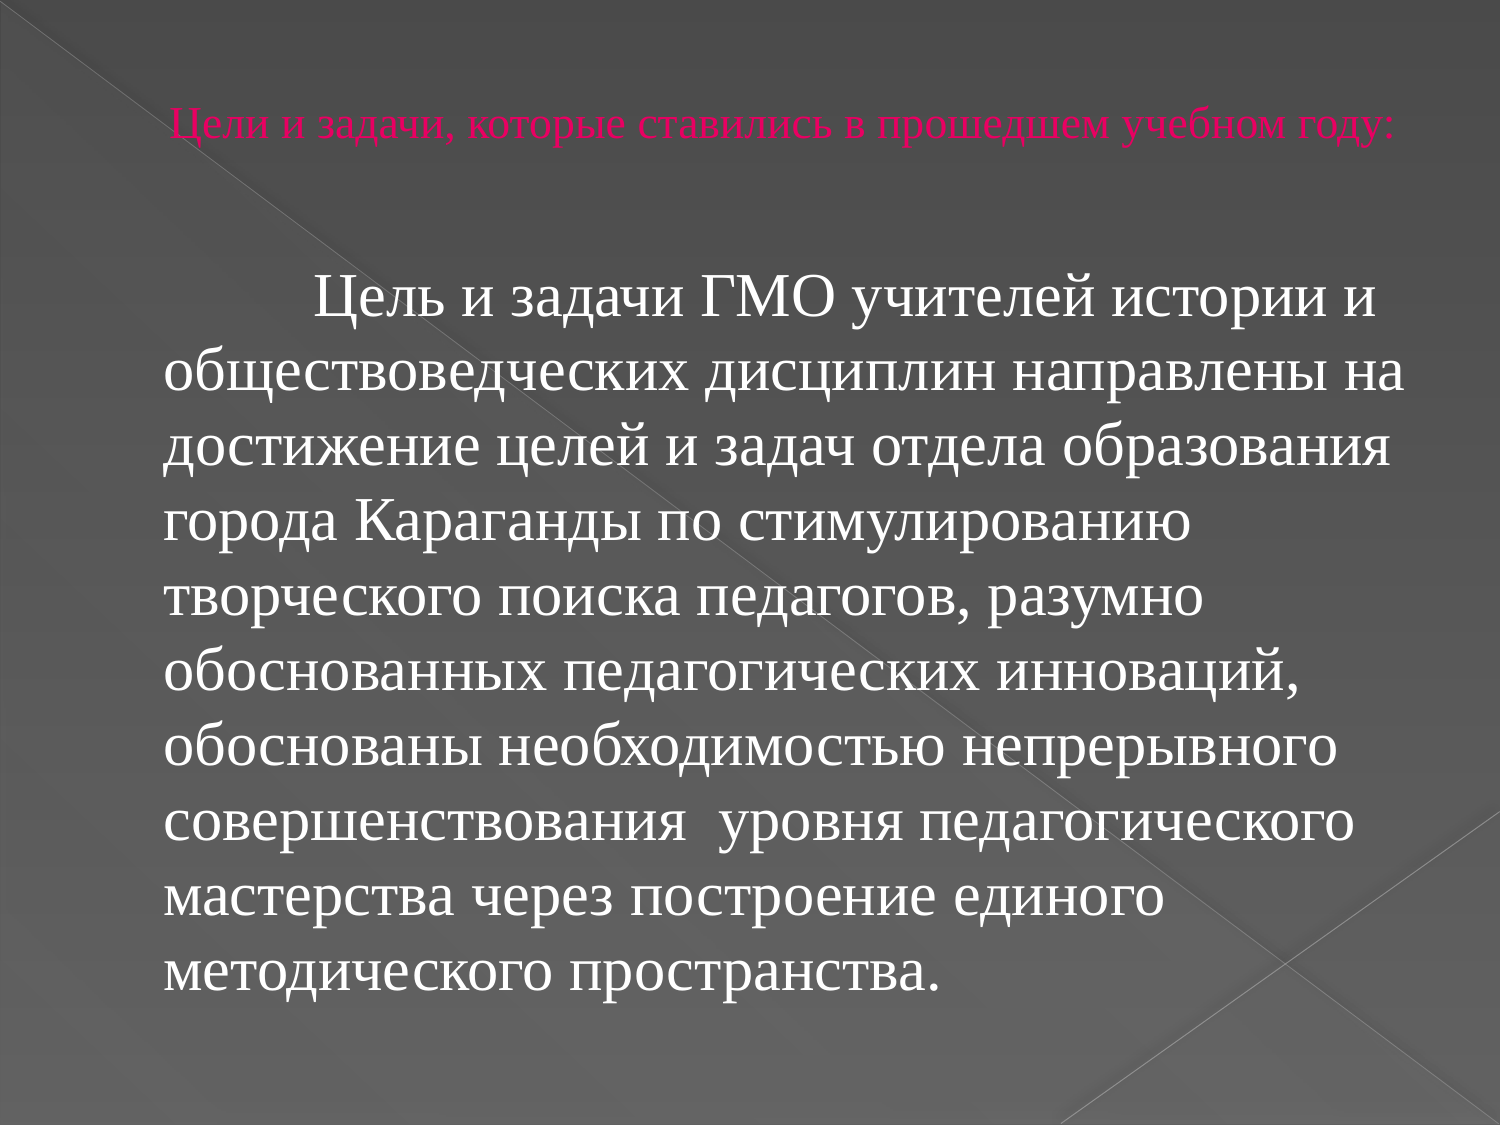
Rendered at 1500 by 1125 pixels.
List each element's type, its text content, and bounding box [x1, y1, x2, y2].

title Цели и задачи, которые ставились в прошедшем учебном году: [100, 70, 1438, 235]
list Цель и задачи ГМО учителей истории и обществоведческих дисциплин направлены на достижение целей и задач отдела образования города Караганды по стимулированию творческого поиска педагогов, разумно обоснованных педагогических инноваций, обоснованы необходимостью непрерывного совершенствования уровня педагогического мастерства через построение единого методического пространства. [75, 246, 1425, 1059]
